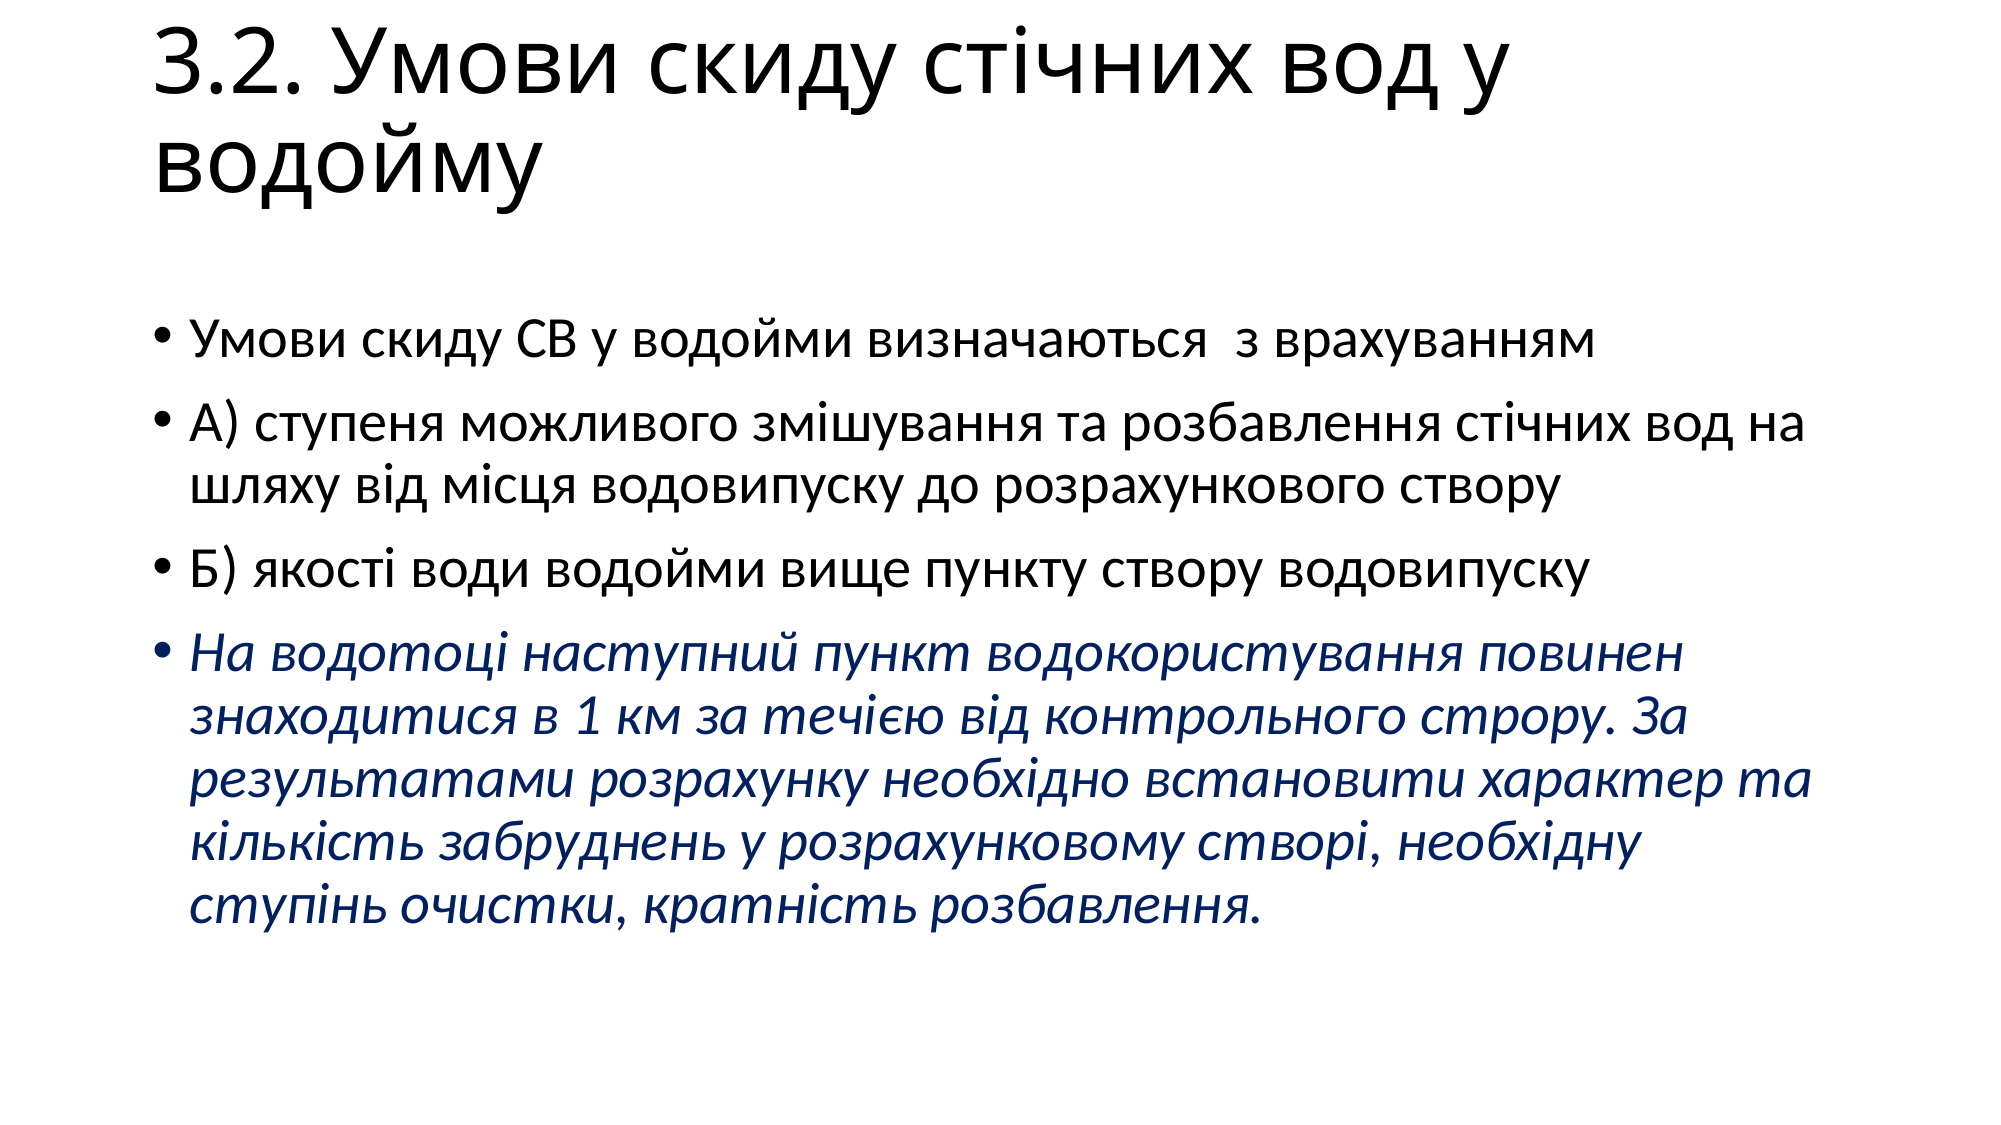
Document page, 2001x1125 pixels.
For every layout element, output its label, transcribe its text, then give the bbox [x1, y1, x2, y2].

title 3.2. Умови скиду стічних вод у водойму [137, 59, 1863, 278]
list Умови скиду СВ у водойми визначаються з врахуванням А) ступеня можливого змішування та розбавлення стічних вод на шляху від місця водовипуску до розрахункового створу Б) якості води водойми вище пункту створу водовипуску На водотоці наступний пункт водокористування повинен знаходитися в 1 км за течією від контрольного строру. За результатами розрахунку необхідно встановити характер та кількість забруднень у розрахунковому створі, необхідну ступінь очистки, кратність розбавлення. [137, 299, 1863, 1014]
